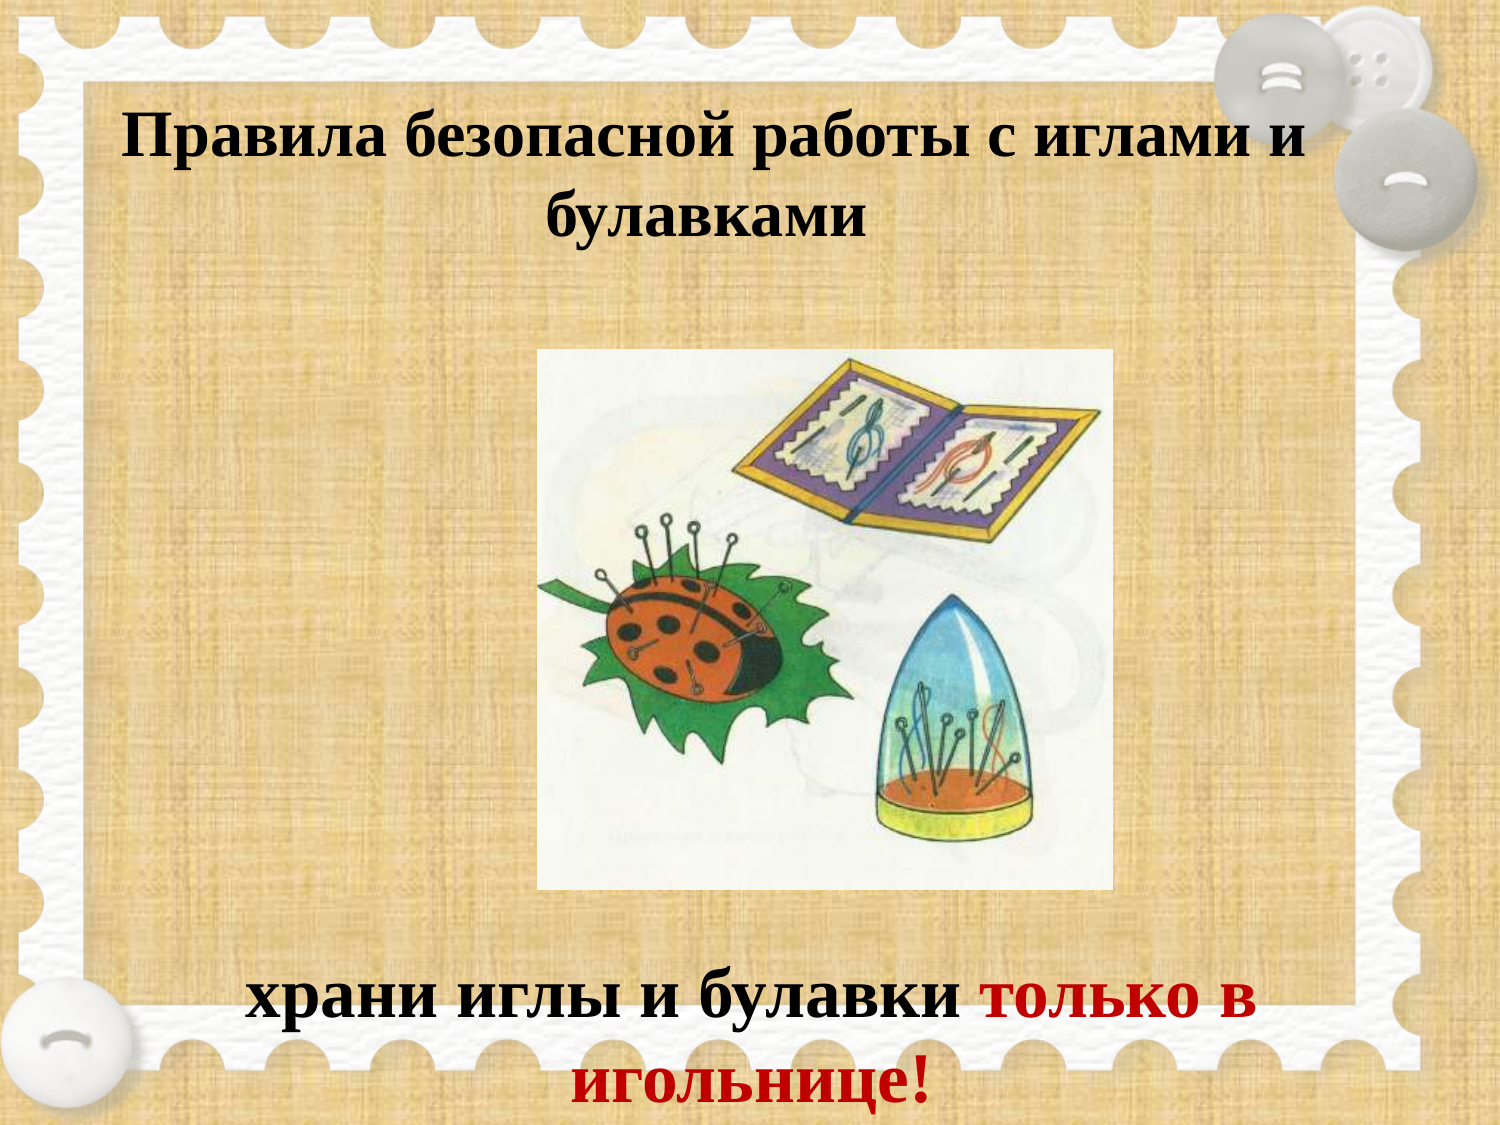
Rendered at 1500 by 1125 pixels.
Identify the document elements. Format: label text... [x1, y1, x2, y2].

title Правила безопасной работы с иглами и булавками [82, 82, 1348, 258]
text_box храни иглы и булавки только в игольнице! [76, 937, 1427, 1125]
picture [537, 349, 1113, 891]
